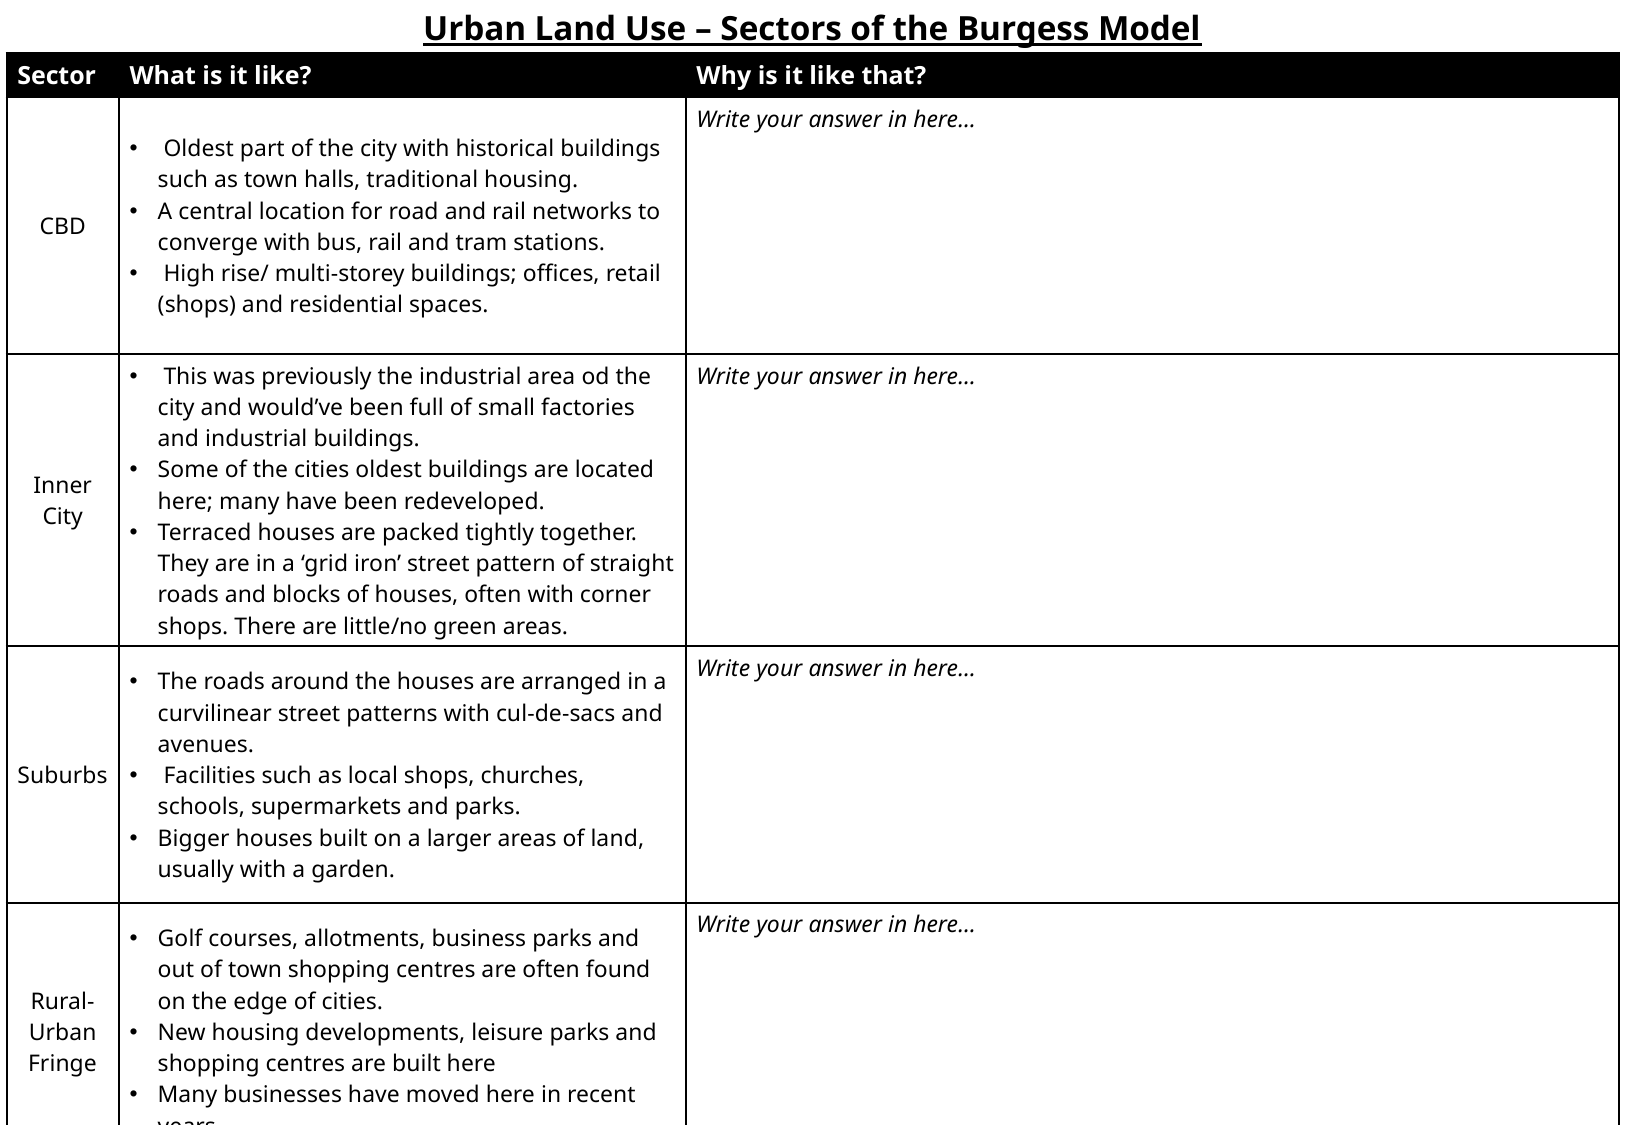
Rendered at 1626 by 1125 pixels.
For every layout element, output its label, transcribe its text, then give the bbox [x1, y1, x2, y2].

table_cell Write your answer in here… [687, 904, 1618, 1125]
table_cell CBD [8, 98, 118, 353]
table_cell Rural-Urban Fringe [8, 904, 118, 1125]
table_header Why is it like that? [687, 55, 1618, 97]
table_cell The roads around the houses are arranged in a curvilinear street patterns with cul-de-sacs and avenues. Facilities such as local shops, churches, schools, supermarkets and parks. Bigger houses built on a larger areas of land, usually with a garden. [120, 647, 685, 902]
table_cell Write your answer in here… [687, 647, 1618, 902]
table_cell Oldest part of the city with historical buildings such as town halls, traditional housing. A central location for road and rail networks to converge with bus, rail and tram stations. High rise/ multi-storey buildings; offices, retail (shops) and residential spaces. [120, 98, 685, 353]
table_header Sector [8, 55, 118, 97]
table_cell Inner City [8, 355, 118, 645]
table_cell Write your answer in here… [687, 355, 1618, 645]
table_cell Write your answer in here… [687, 98, 1618, 353]
table_cell Golf courses, allotments, business parks and out of town shopping centres are often found on the edge of cities. New housing developments, leisure parks and shopping centres are built here Many businesses have moved here in recent years. [120, 904, 685, 1125]
table_cell Suburbs [8, 647, 118, 902]
text_box Urban Land Use – Sectors of the Burgess Model [0, 0, 1625, 55]
table_header What is it like? [120, 55, 685, 97]
table_cell This was previously the industrial area od the city and would’ve been full of small factories and industrial buildings. Some of the cities oldest buildings are located here; many have been redeveloped. Terraced houses are packed tightly together. They are in a ‘grid iron’ street pattern of straight roads and blocks of houses, often with corner shops. There are little/no green areas. [120, 355, 685, 645]
